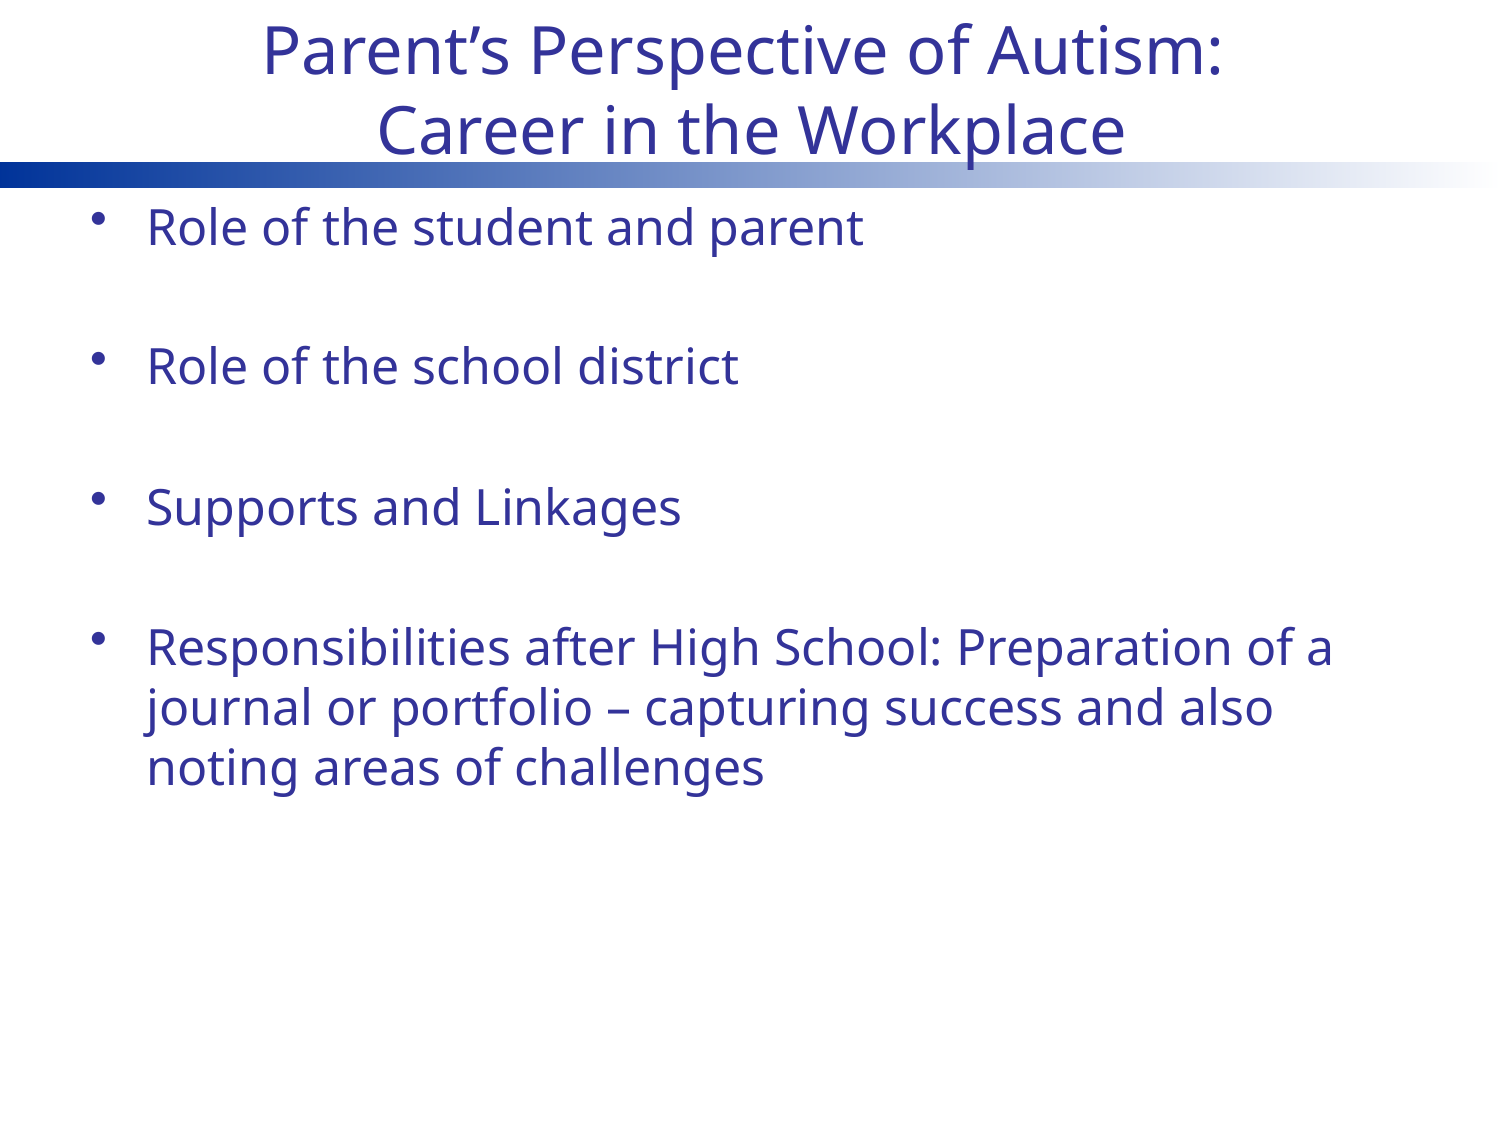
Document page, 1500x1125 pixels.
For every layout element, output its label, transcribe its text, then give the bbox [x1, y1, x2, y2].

list Role of the student and parent Role of the school district Supports and Linkages Responsibilities after High School: Preparation of a journal or portfolio – capturing success and also noting areas of challenges [75, 187, 1425, 1125]
title Parent’s Perspective of Autism: Career in the Workplace [0, 0, 1488, 175]
